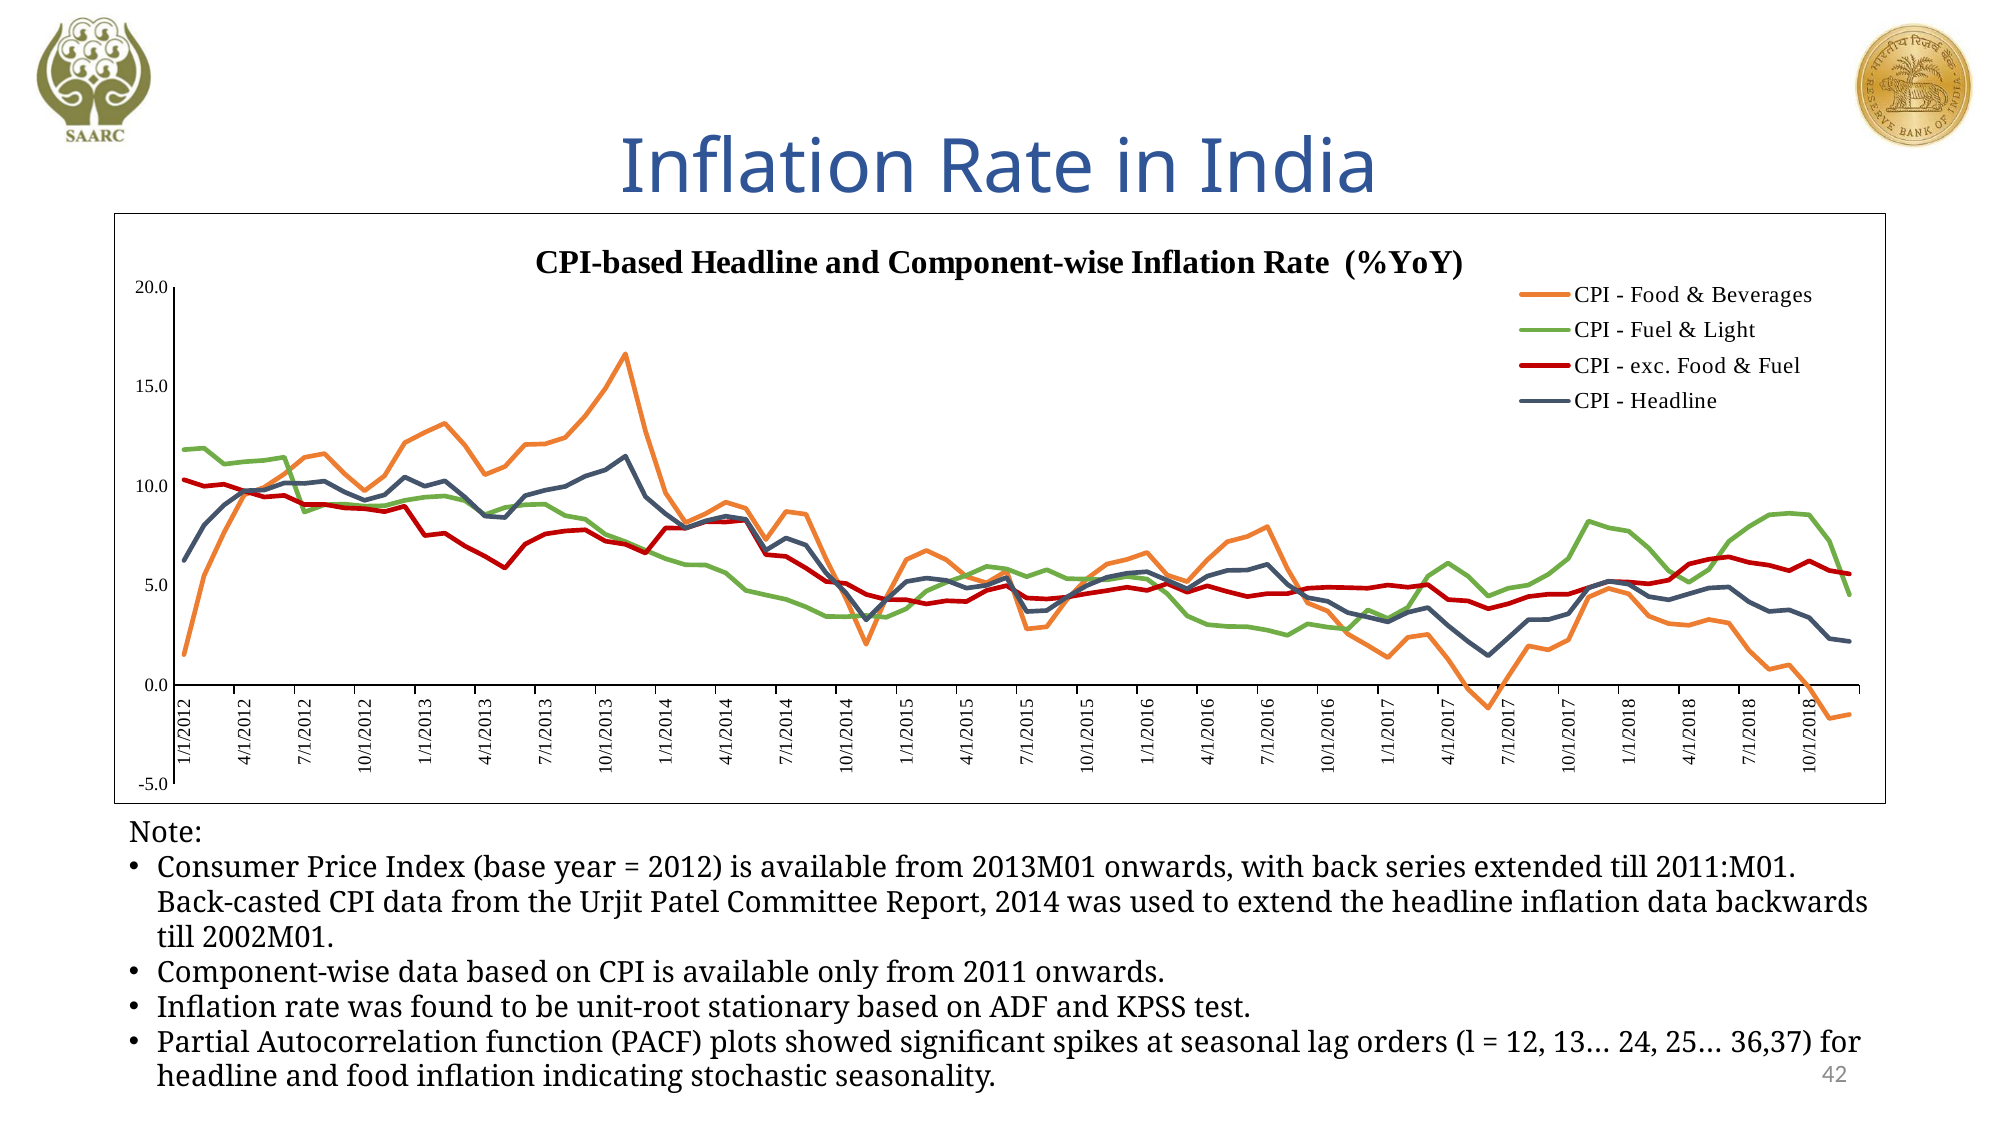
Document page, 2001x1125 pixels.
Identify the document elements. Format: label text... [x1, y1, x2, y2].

picture [26, 13, 160, 149]
chart [114, 213, 1886, 804]
title Inflation Rate in India [114, 59, 1886, 213]
slide_number 42 [1412, 1042, 1863, 1103]
text_box Note: Consumer Price Index (base year = 2012) is available from 2013M01 onwards, with back series extended till 2011:M01. Back-casted CPI data from the Urjit Patel Committee Report, 2014 was used to extend the headline inflation data backwards till 2002M01. Component-wise data based on CPI is available only from 2011 onwards. Inflation rate was found to be unit-root stationary based on ADF and KPSS test. Partial Autocorrelation function (PACF) plots showed significant spikes at seasonal lag orders (l = 12, 13… 24, 25… 36,37) for headline and food inflation indicating stochastic seasonality. [114, 805, 1886, 1101]
picture [1828, 17, 1993, 149]
